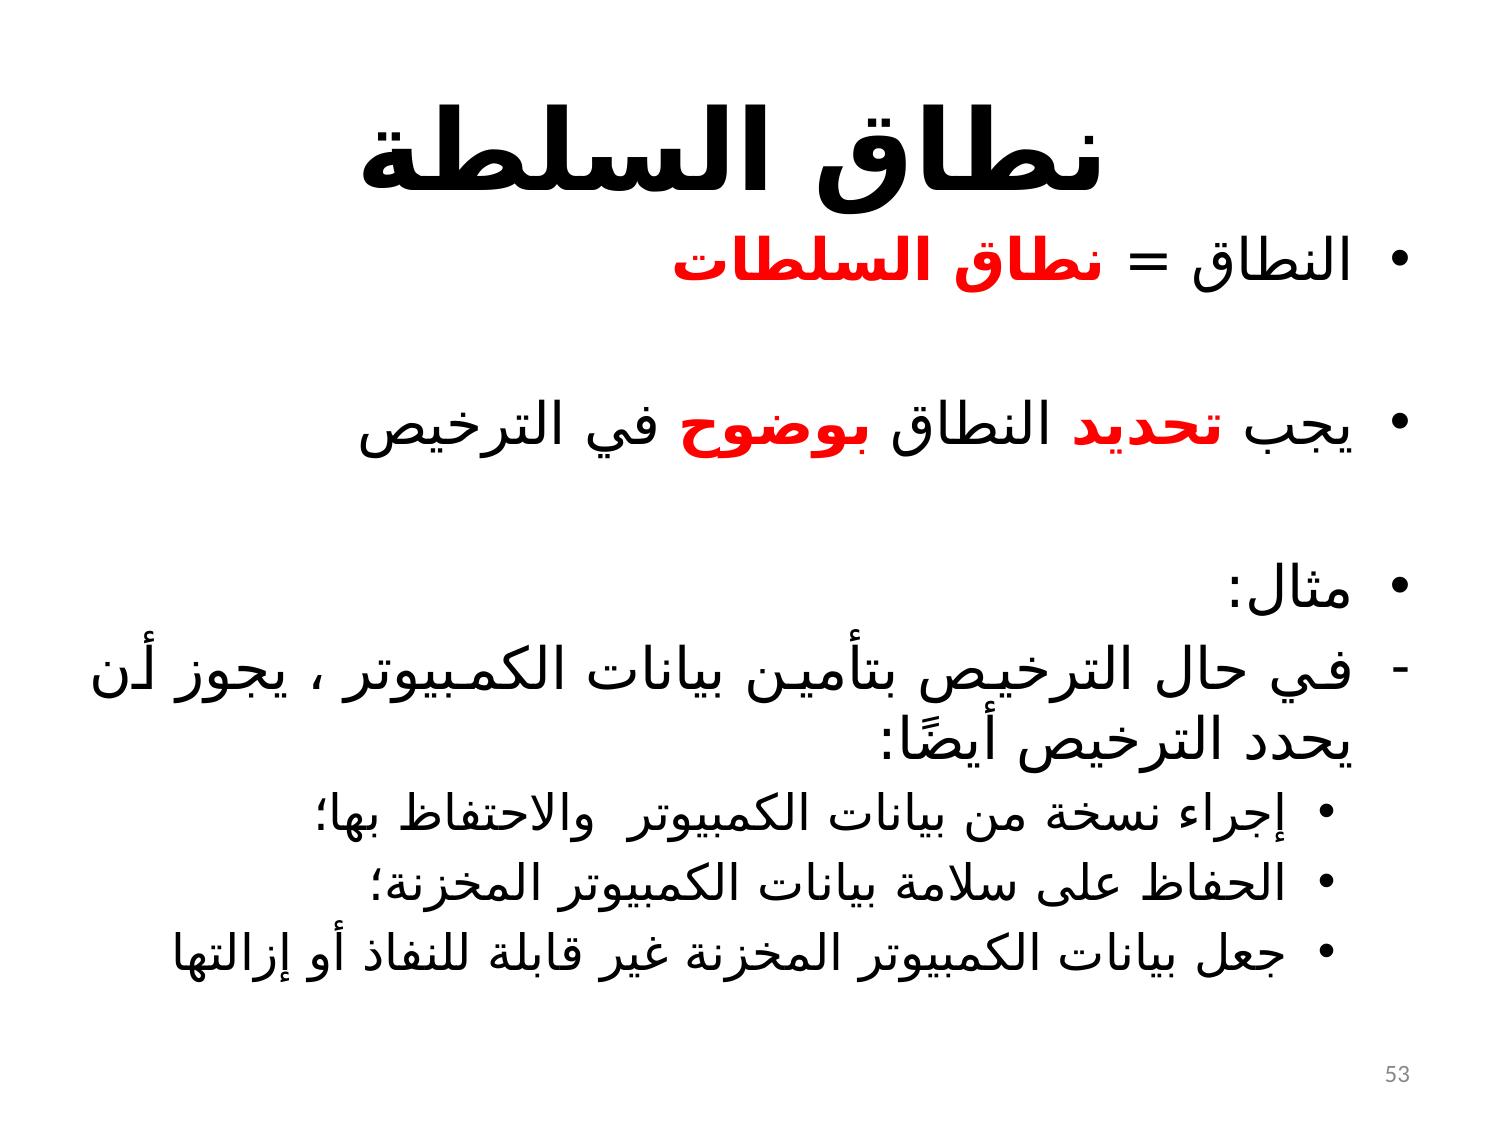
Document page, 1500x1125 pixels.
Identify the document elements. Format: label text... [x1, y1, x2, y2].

title نطاق السلطة [57, 52, 1408, 240]
slide_number 53 [1074, 1042, 1425, 1103]
text_box النطاق = نطاق السلطات يجب تحديد النطاق بوضوح في الترخيص مثال: في حال الترخيص بتأمين بيانات الكمبيوتر ، يجوز أن يحدد الترخيص أيضًا: إجراء نسخة من بيانات الكمبيوتر والاحتفاظ بها؛ الحفاظ على سلامة بيانات الكمبيوتر المخزنة؛ جعل بيانات الكمبيوتر المخزنة غير قابلة للنفاذ أو إزالتها [74, 215, 1425, 1029]
